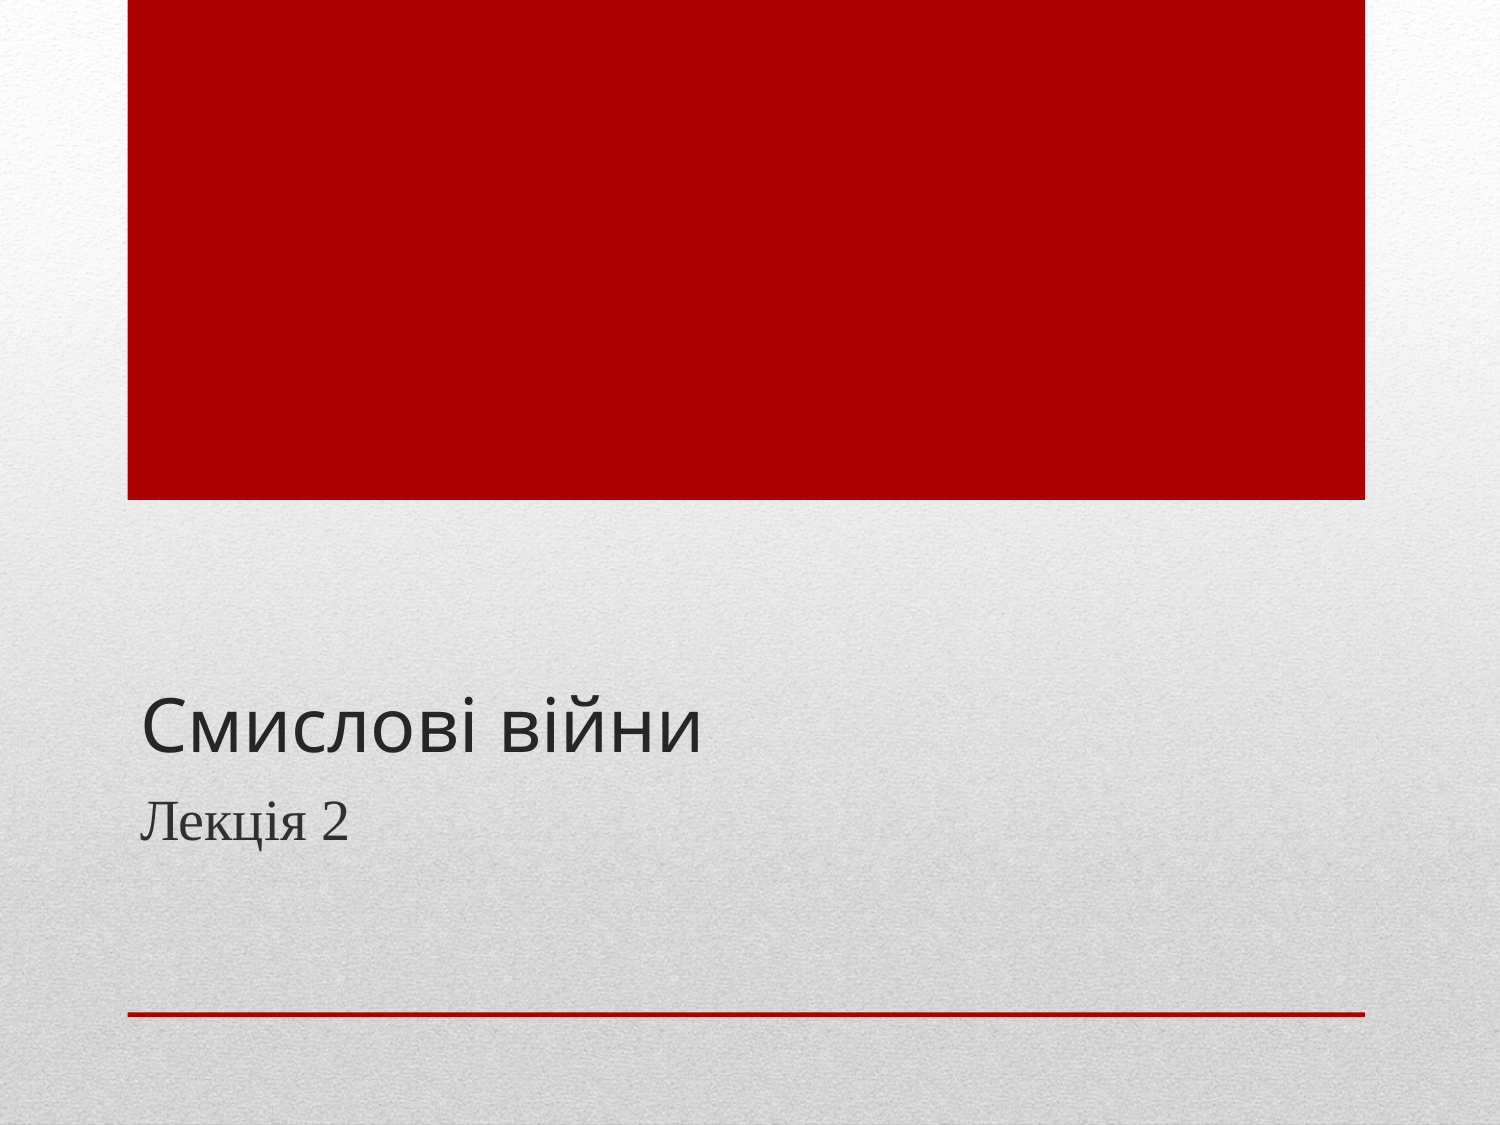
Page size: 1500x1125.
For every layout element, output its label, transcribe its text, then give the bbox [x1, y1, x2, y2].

title Смислові війни [125, 525, 1363, 775]
subtitle Лекція 2 [125, 774, 1250, 938]
